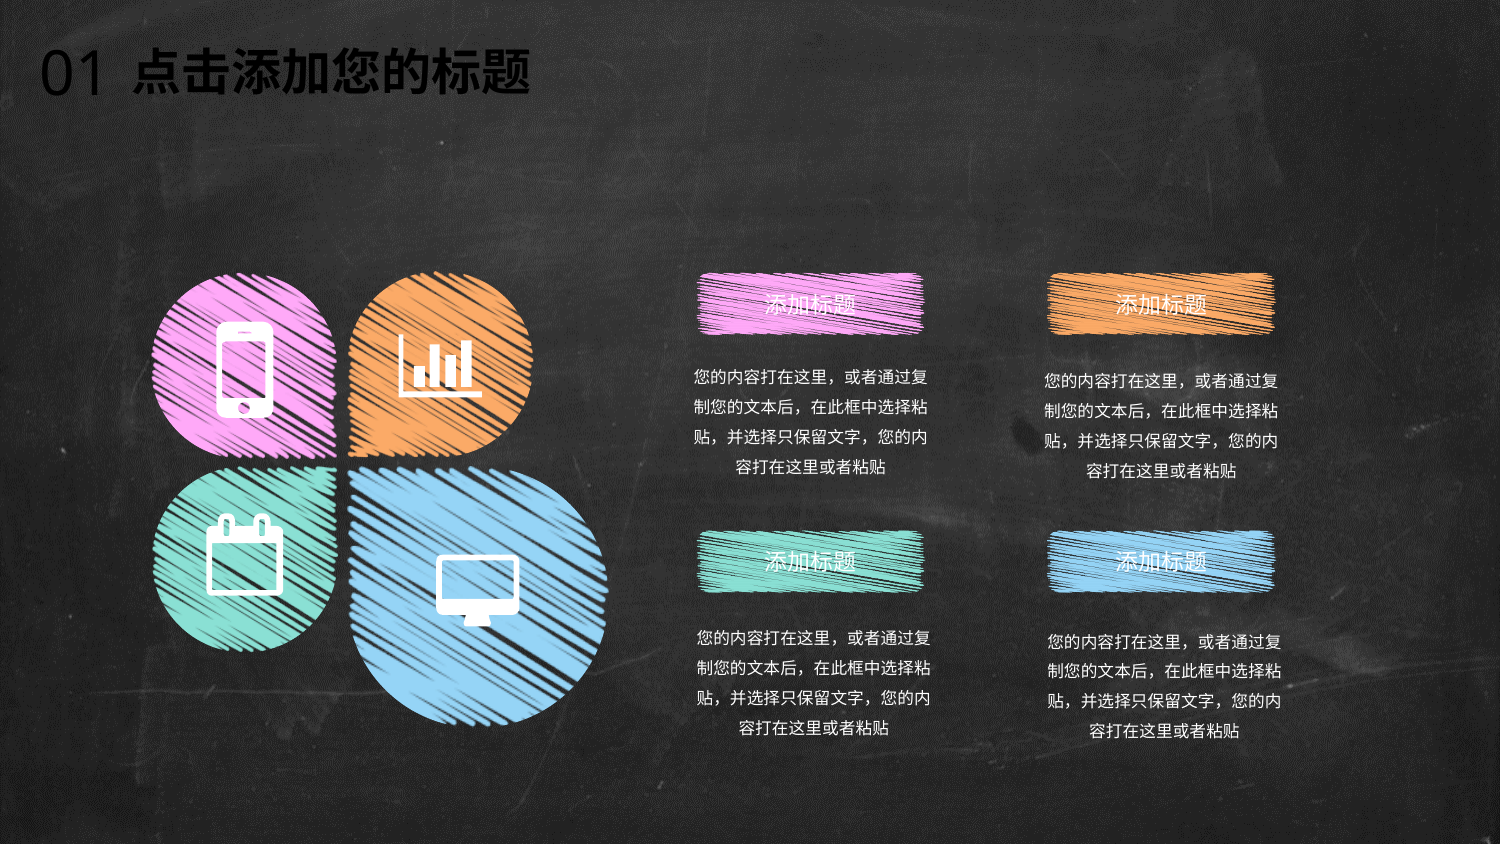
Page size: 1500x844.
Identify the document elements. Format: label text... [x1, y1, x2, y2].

text_box 添加标题 [1045, 529, 1278, 594]
text_box 您的内容打在这里，或者通过复制您的文本后，在此框中选择粘贴，并选择只保留文字，您的内容打在这里或者粘贴 [1028, 356, 1294, 485]
text_box 添加标题 [695, 529, 927, 594]
text_box 添加标题 [1045, 271, 1278, 337]
picture [0, 0, 1500, 844]
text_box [151, 466, 338, 653]
text_box 01 [23, 25, 128, 116]
text_box 您的内容打在这里，或者通过复制您的文本后，在此框中选择粘贴，并选择只保留文字，您的内容打在这里或者粘贴 [681, 614, 947, 742]
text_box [346, 466, 609, 728]
text_box 点击添加您的标题 [128, 33, 597, 108]
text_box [346, 270, 534, 458]
text_box 您的内容打在这里，或者通过复制您的文本后，在此框中选择粘贴，并选择只保留文字，您的内容打在这里或者粘贴 [1032, 617, 1298, 745]
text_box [150, 272, 337, 459]
text_box 您的内容打在这里，或者通过复制您的文本后，在此框中选择粘贴，并选择只保留文字，您的内容打在这里或者粘贴 [678, 353, 944, 481]
text_box 添加标题 [695, 271, 927, 337]
